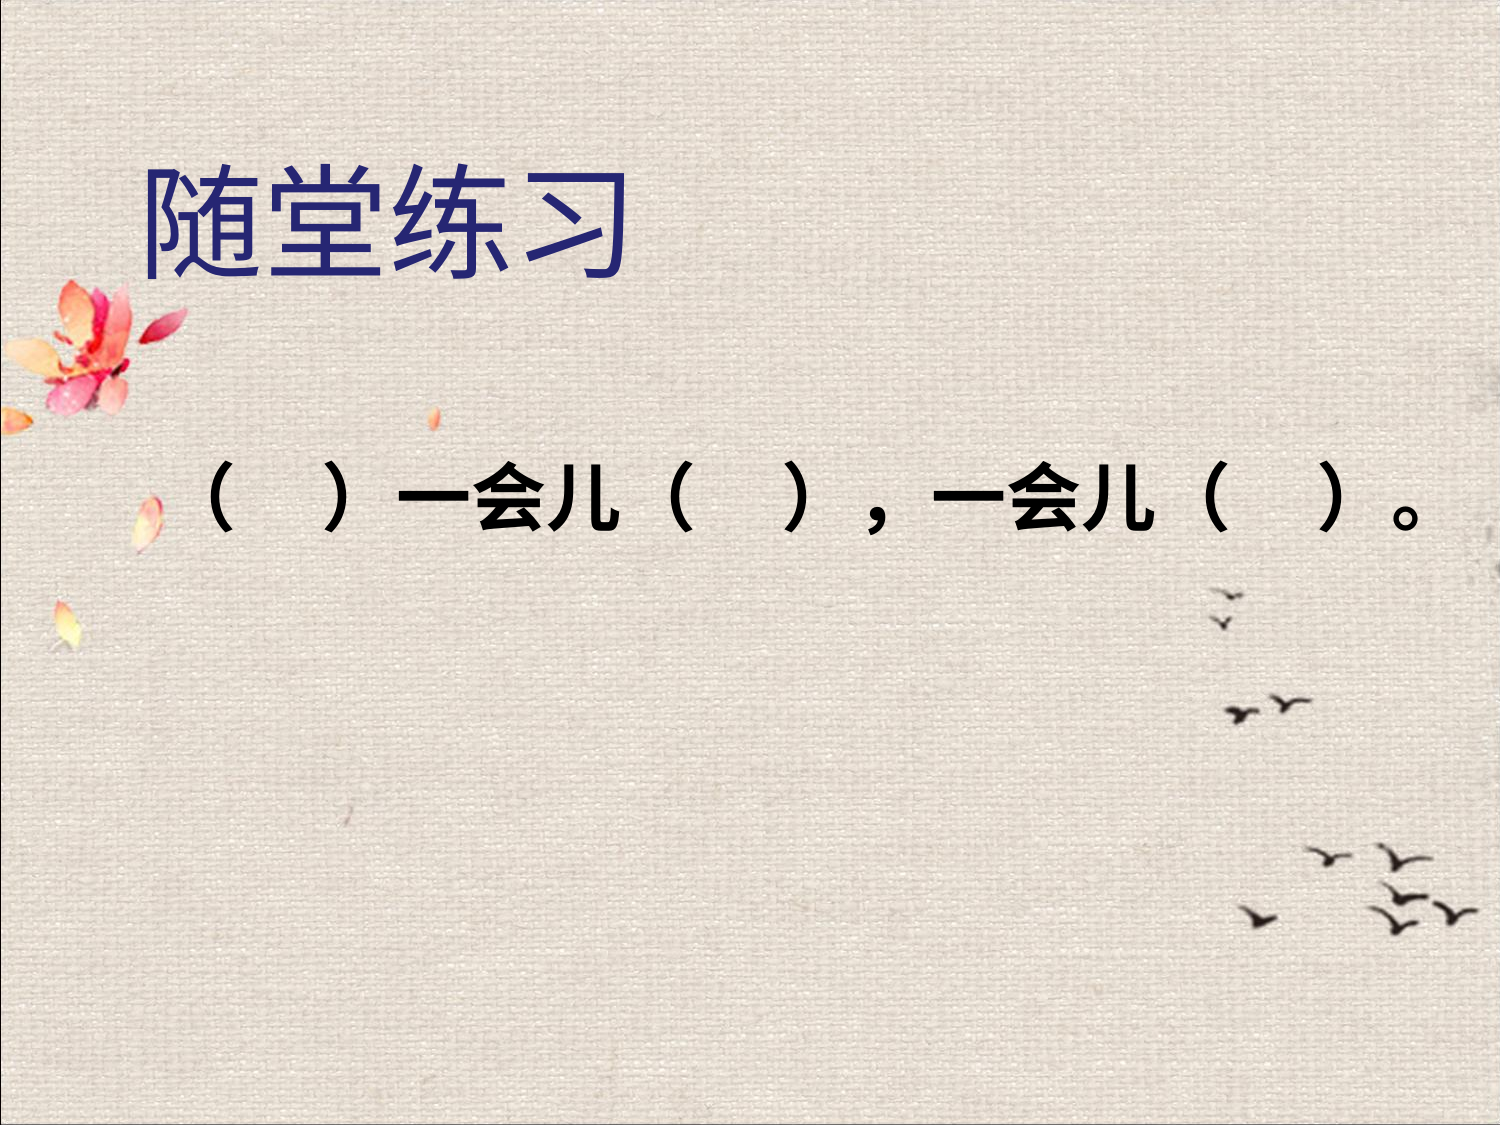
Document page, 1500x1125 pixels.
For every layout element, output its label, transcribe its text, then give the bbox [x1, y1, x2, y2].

picture [0, 0, 1500, 1125]
text_box （ ）一会儿（ ），一会儿（ ）。 [112, 337, 1463, 1081]
text_box 随堂练习 [123, 137, 668, 302]
